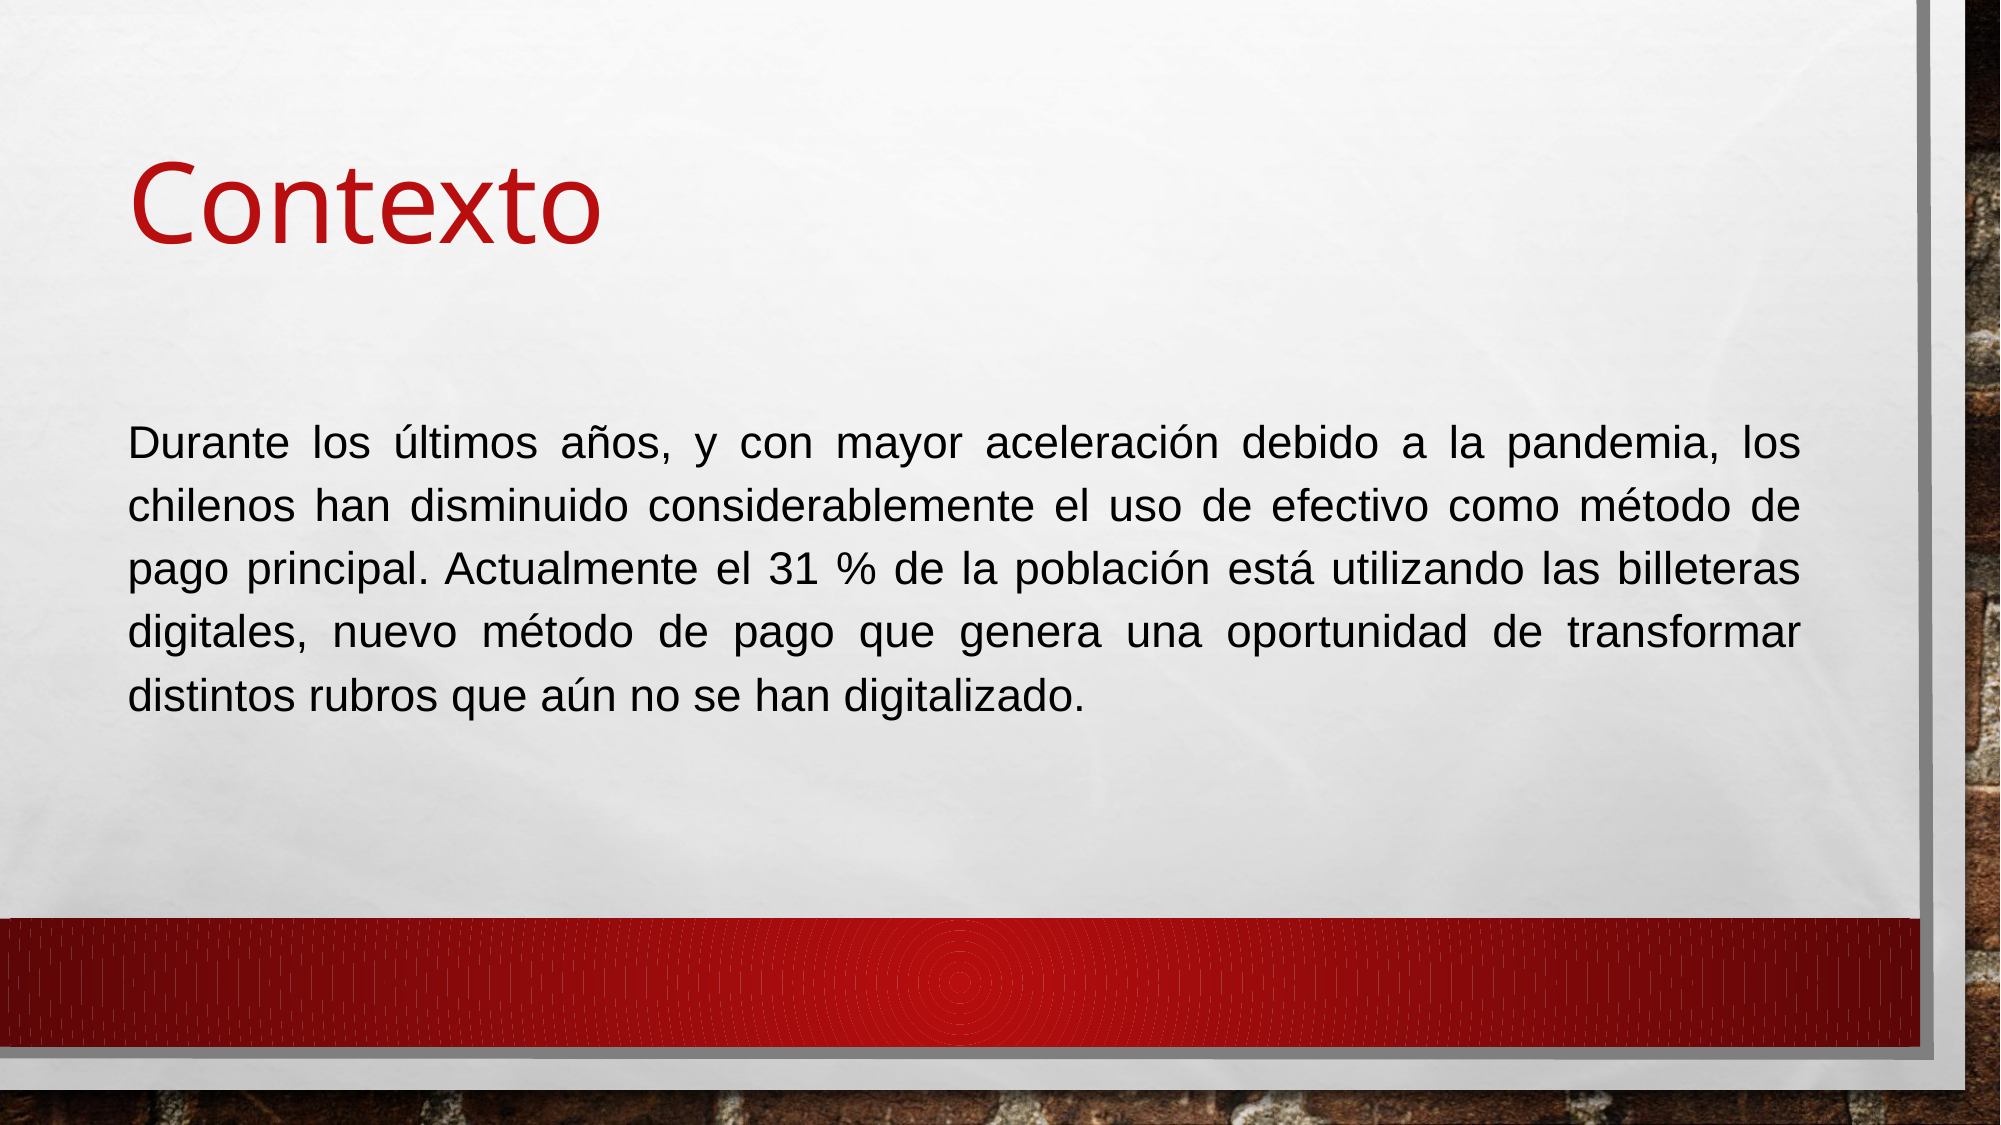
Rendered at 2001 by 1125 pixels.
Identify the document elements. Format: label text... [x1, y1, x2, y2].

picture [0, 0, 1919, 918]
title Contexto [112, 112, 1818, 290]
picture [0, 0, 2001, 1125]
list Durante los últimos años, y con mayor aceleración debido a la pandemia, los chilenos han disminuido considerablemente el uso de efectivo como método de pago principal. Actualmente el 31 % de la población está utilizando las billeteras digitales, nuevo método de pago que genera una oportunidad de transformar distintos rubros que aún no se han digitalizado. [112, 290, 1818, 835]
